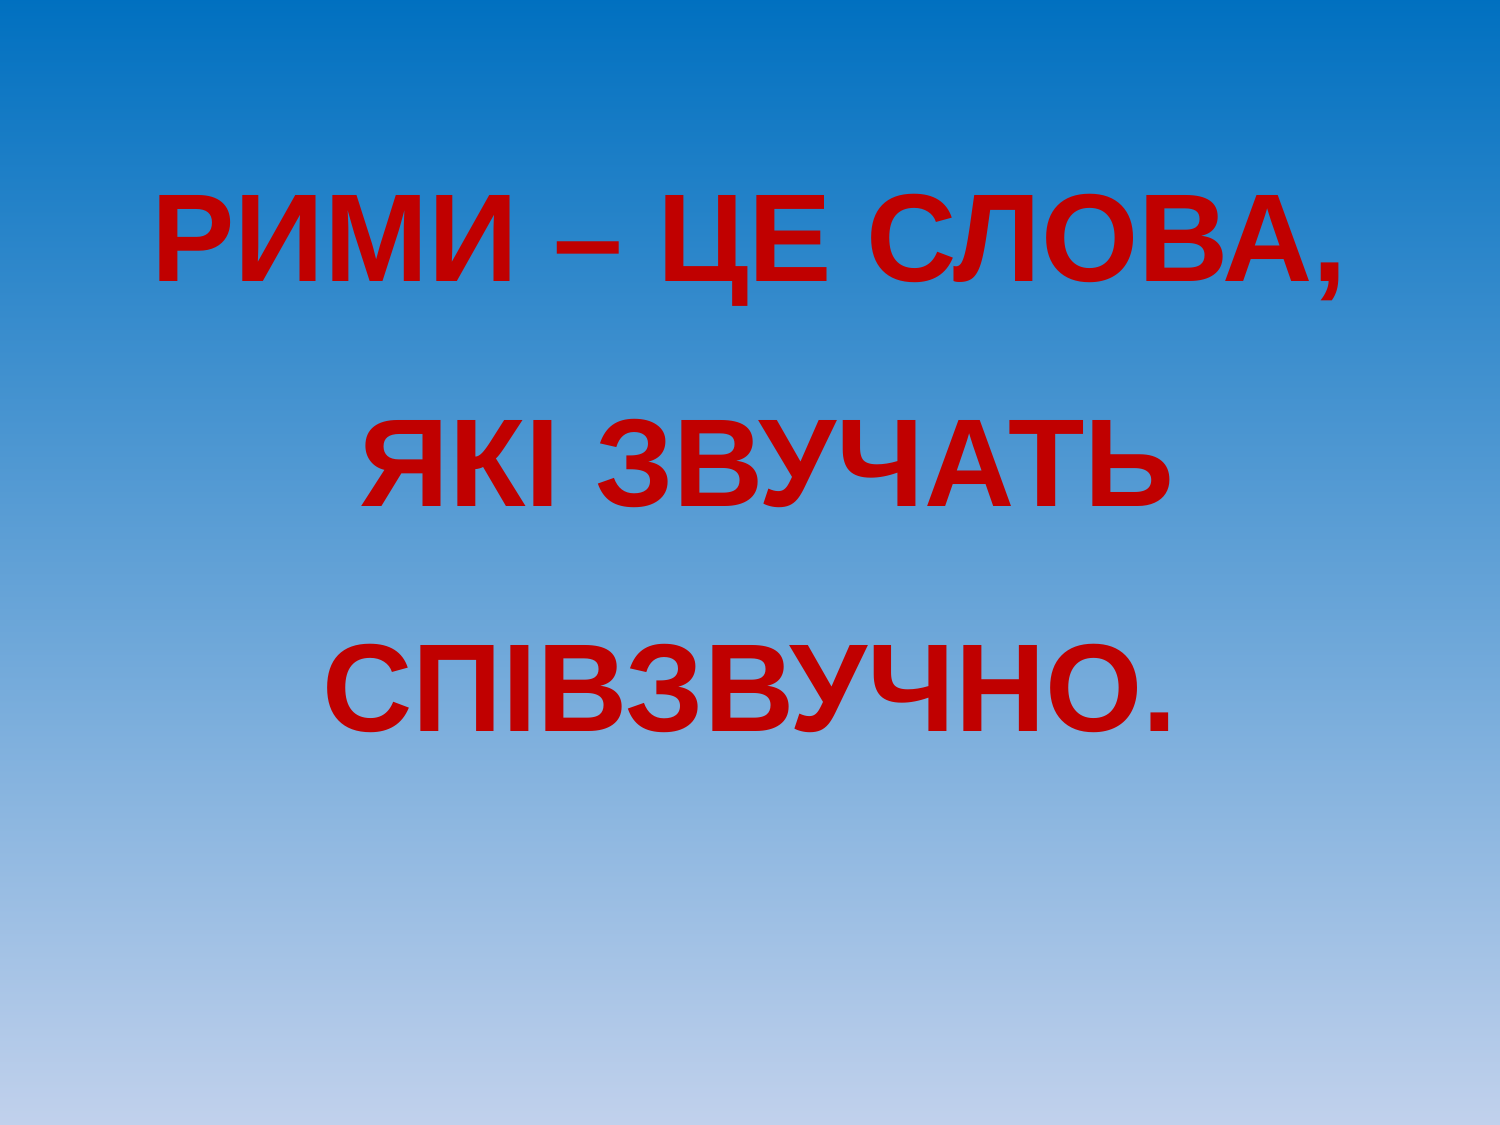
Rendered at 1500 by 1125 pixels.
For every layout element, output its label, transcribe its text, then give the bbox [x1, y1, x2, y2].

title РИМИ – ЦЕ СЛОВА, ЯКІ ЗВУЧАТЬ СПІВЗВУЧНО. [75, 45, 1425, 903]
